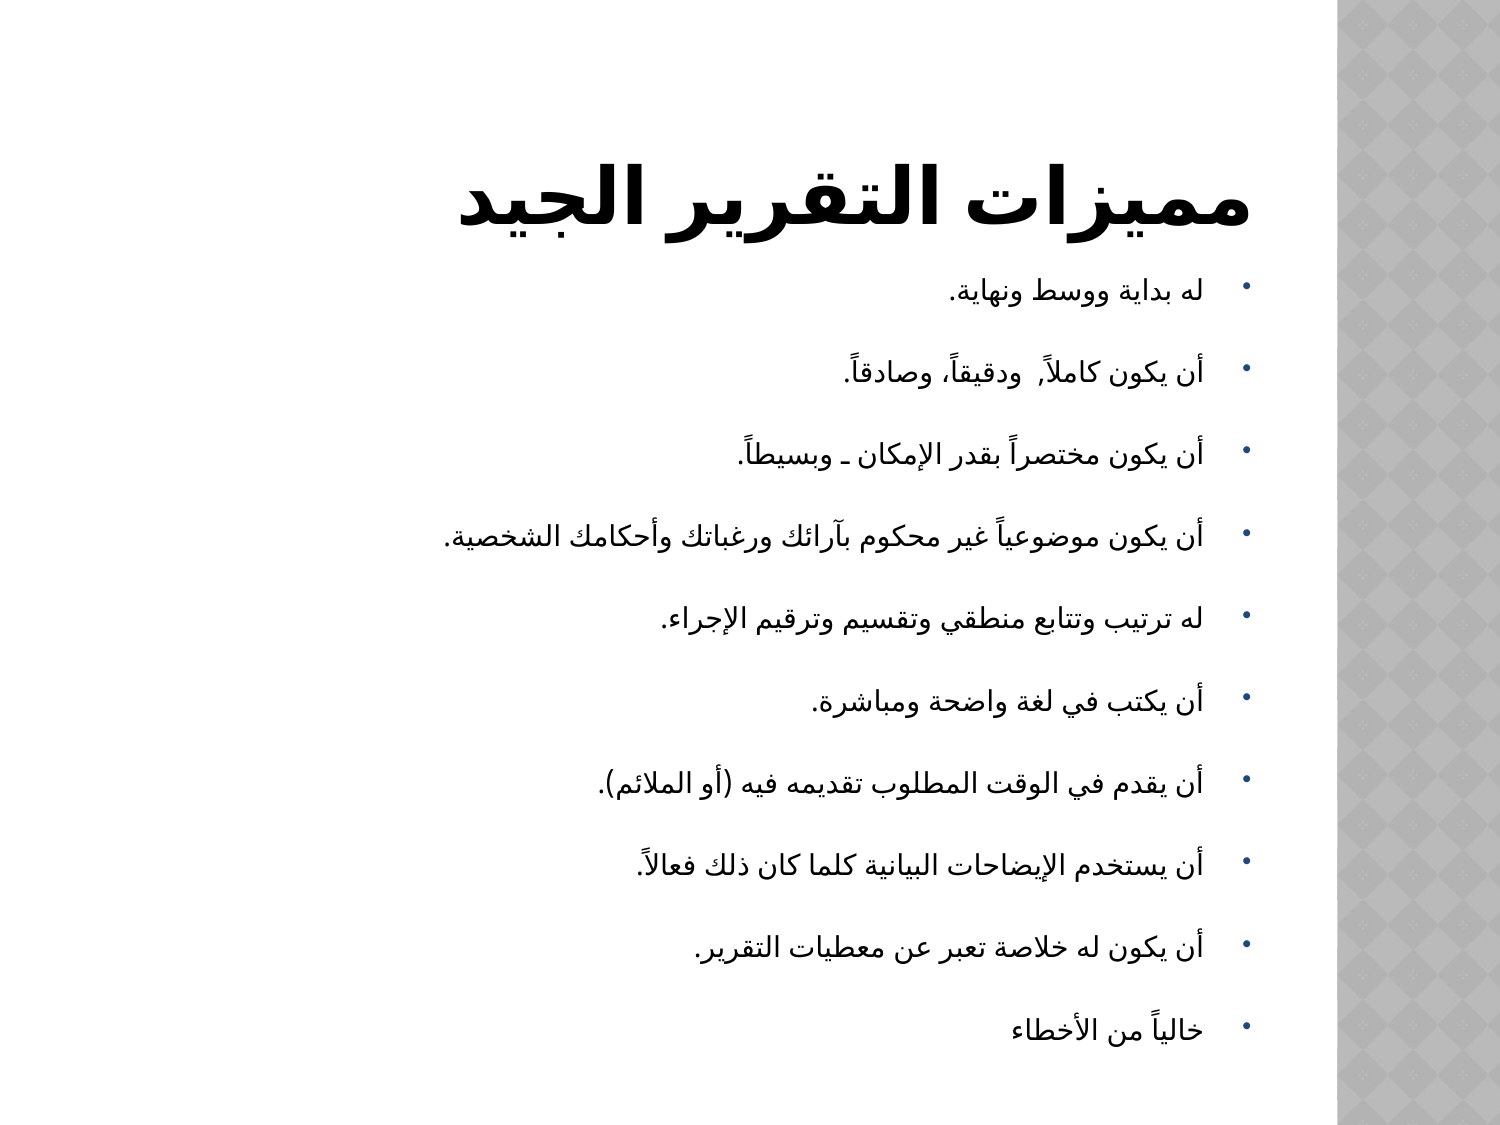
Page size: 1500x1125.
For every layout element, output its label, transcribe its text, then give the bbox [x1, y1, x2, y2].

title مميزات التقرير الجيد [75, 52, 1263, 240]
list له بداية ووسط ونهاية. أن يكون كاملاً, ودقيقاً، وصادقاً. أن يكون مختصراً بقدر الإمكان ـ وبسيطاً. أن يكون موضوعياً غير محكوم بآرائك ورغباتك وأحكامك الشخصية. له ترتيب وتتابع منطقي وتقسيم وترقيم الإجراء. أن يكتب في لغة واضحة ومباشرة. أن يقدم في الوقت المطلوب تقديمه فيه (أو الملائم). أن يستخدم الإيضاحات البيانية كلما كان ذلك فعالاً. أن يكون له خلاصة تعبر عن معطيات التقرير. خالياً من الأخطاء [75, 264, 1263, 1059]
